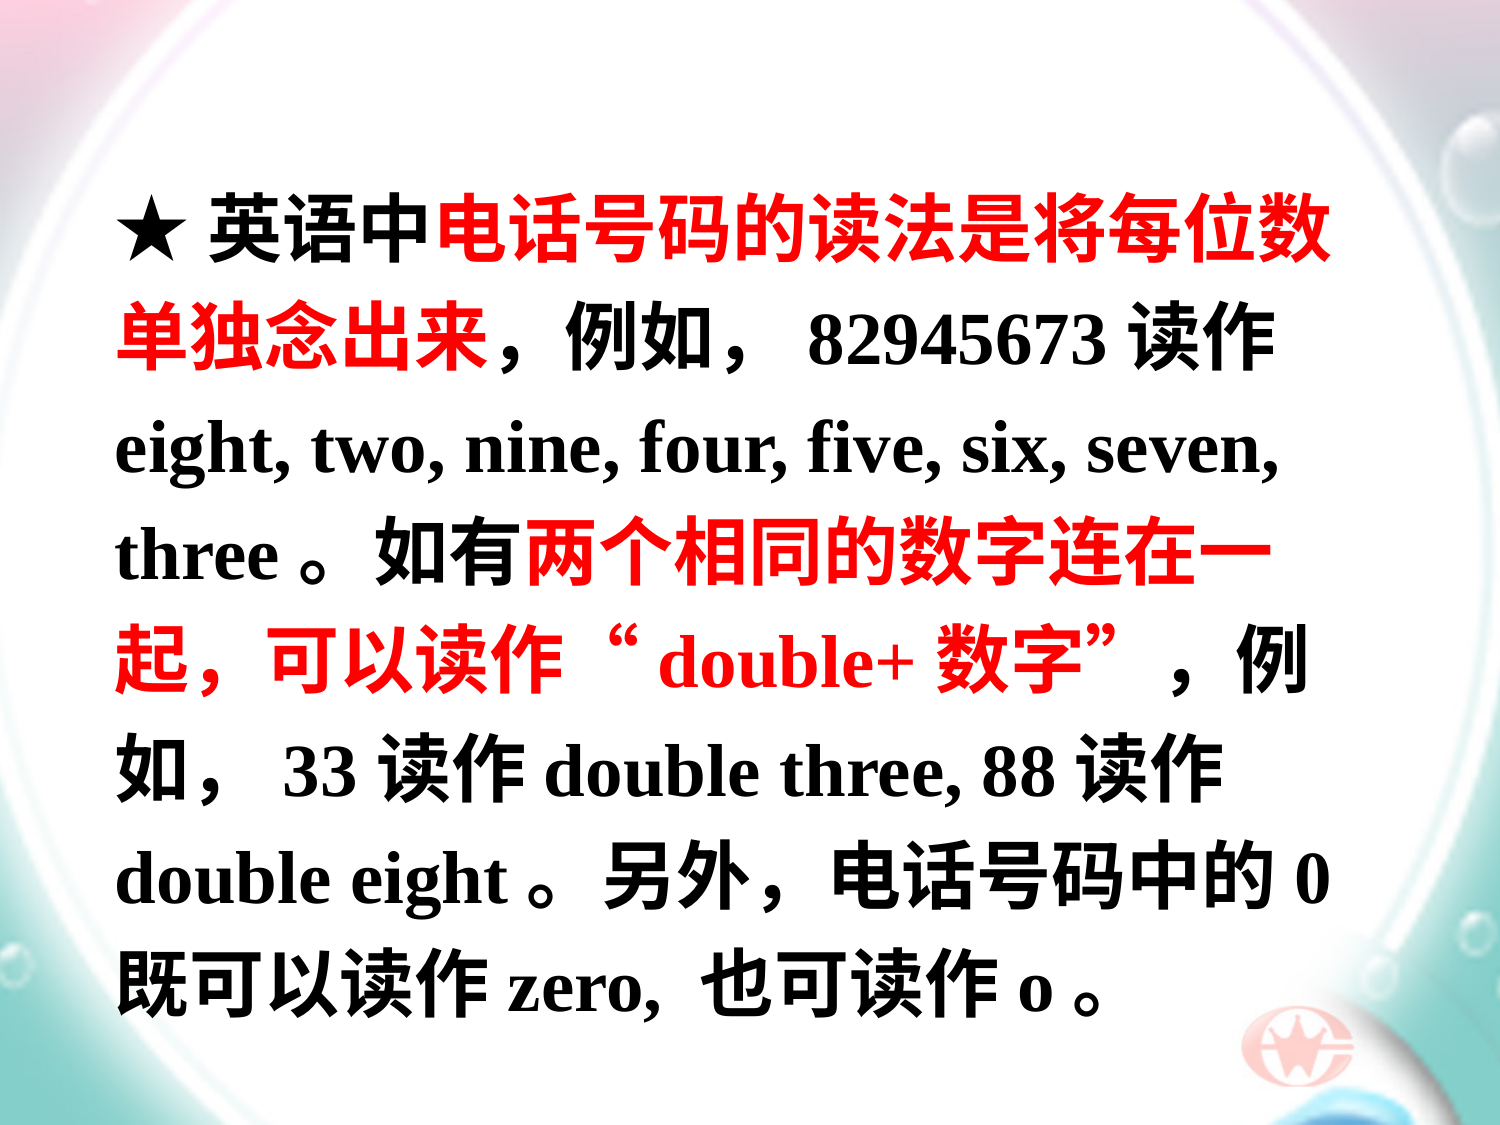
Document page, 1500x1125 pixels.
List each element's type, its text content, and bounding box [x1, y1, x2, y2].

picture [0, 0, 1500, 1125]
text_box ★英语中电话号码的读法是将每位数单独念出来，例如，82945673读作eight, two, nine, four, five, six, seven, three。如有两个相同的数字连在一起，可以读作“double+数字”，例如，33读作double three, 88读作double eight。另外，电话号码中的0既可以读作zero, 也可读作o。 [100, 155, 1412, 1035]
